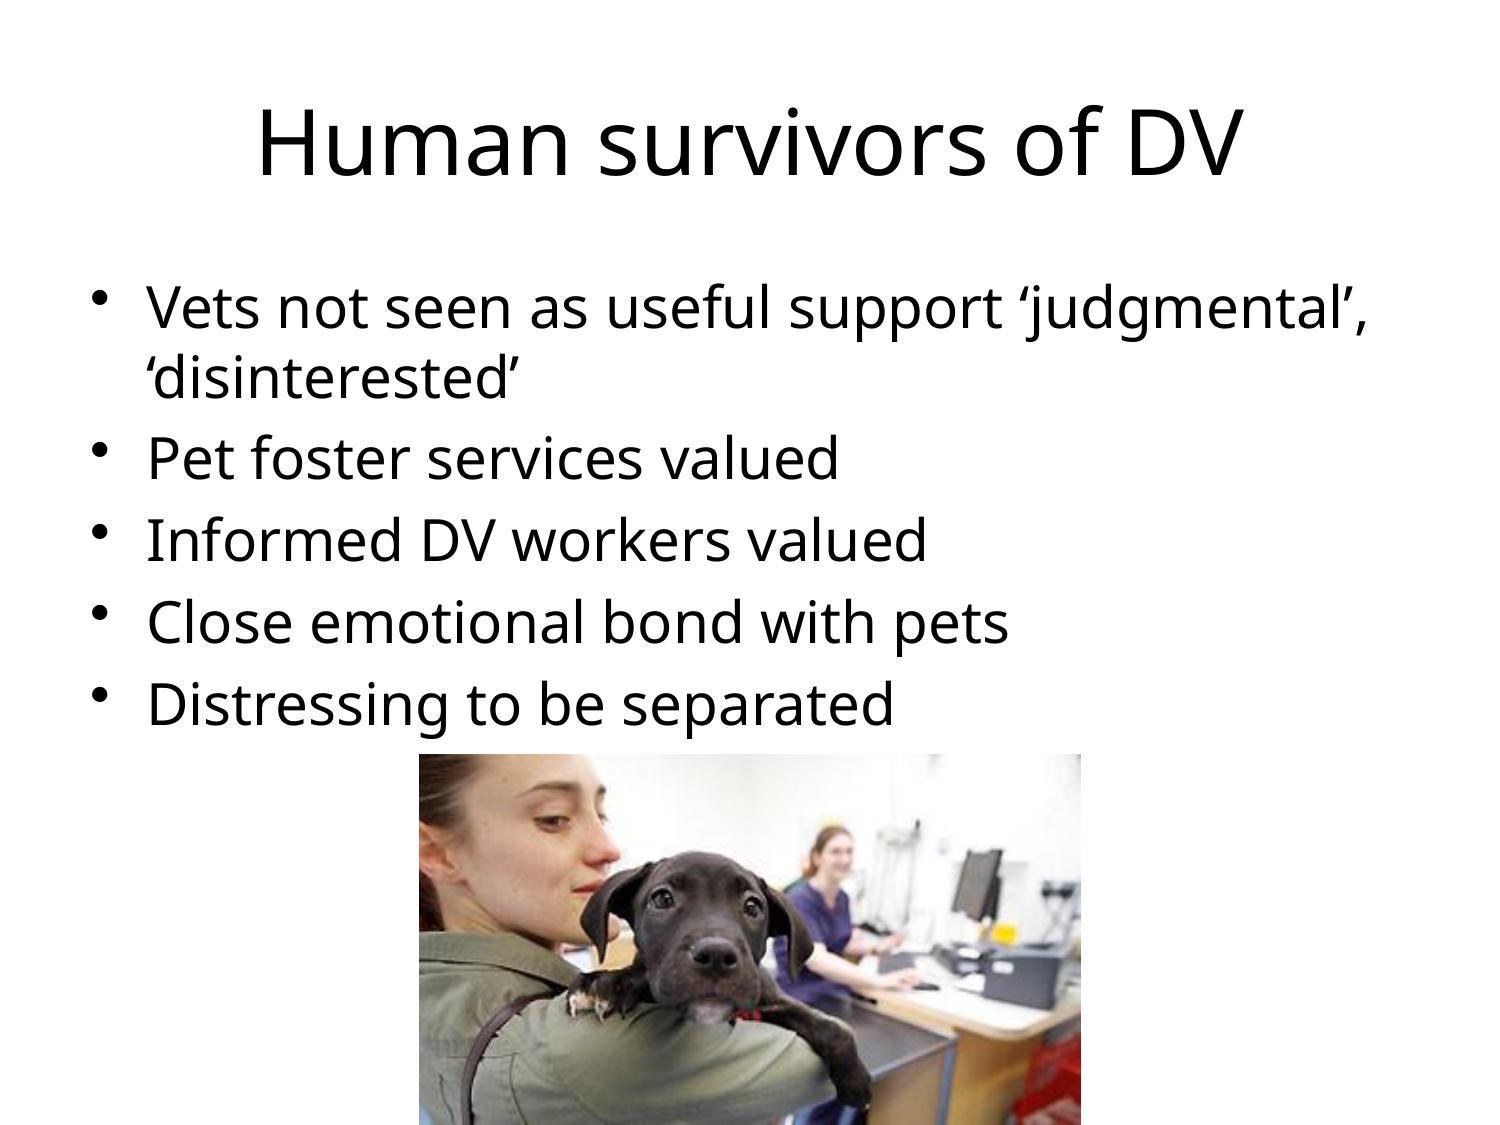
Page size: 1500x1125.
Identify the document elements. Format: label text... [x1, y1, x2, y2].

picture [419, 754, 1081, 1125]
list Vets not seen as useful support ‘judgmental’, ‘disinterested’ Pet foster services valued Informed DV workers valued Close emotional bond with pets Distressing to be separated [75, 262, 1425, 622]
title Human survivors of DV [75, 45, 1425, 233]
